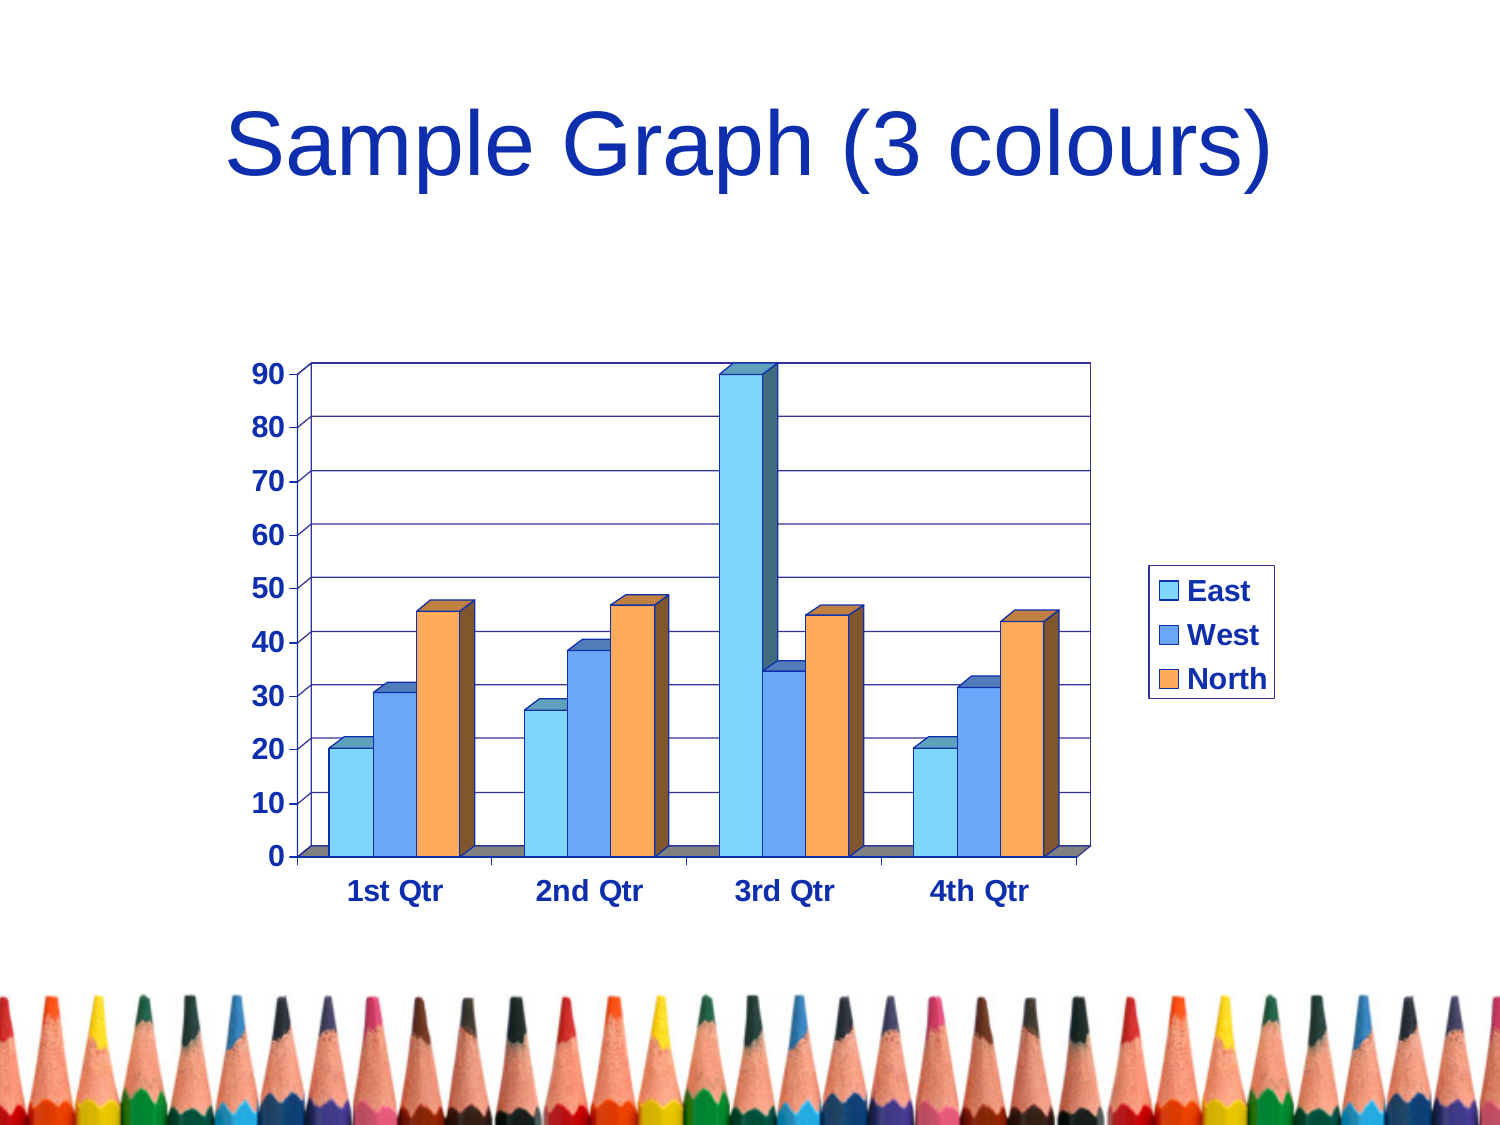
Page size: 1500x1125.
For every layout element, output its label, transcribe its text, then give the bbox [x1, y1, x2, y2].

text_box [183, 326, 1288, 940]
title Sample Graph (3 colours) [75, 45, 1425, 233]
picture [0, 0, 1500, 1125]
